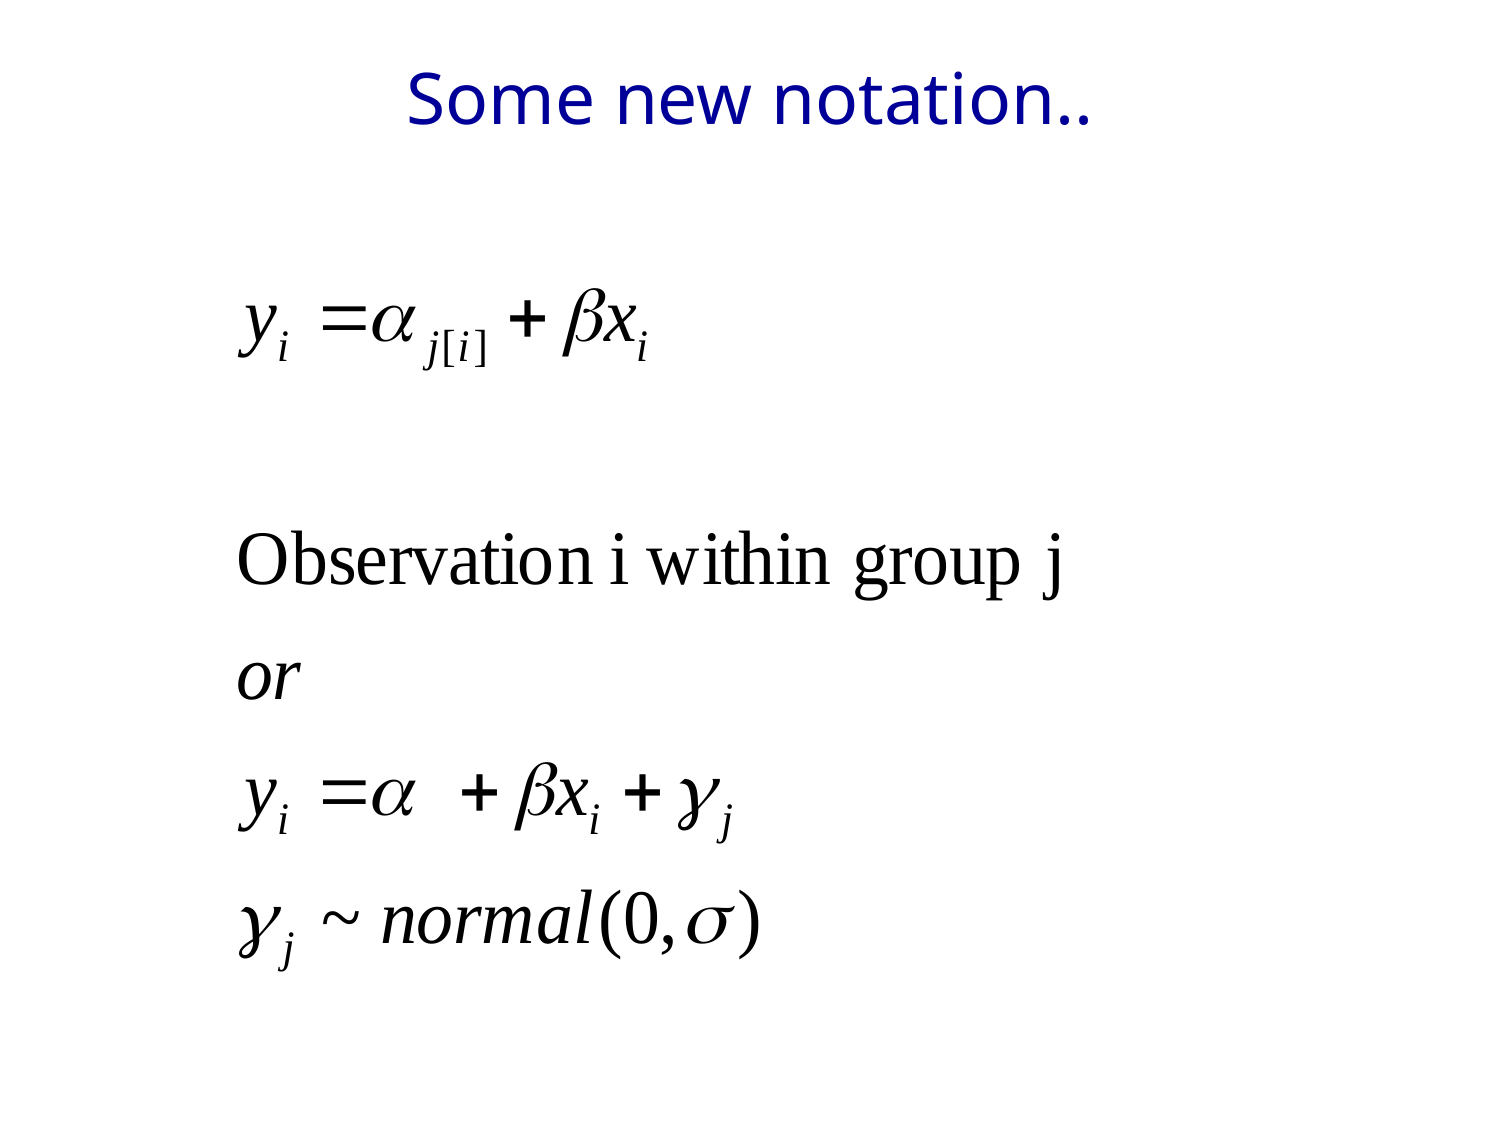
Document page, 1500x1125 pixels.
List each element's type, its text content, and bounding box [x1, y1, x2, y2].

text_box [225, 267, 1076, 988]
title Some new notation.. [75, 45, 1425, 233]
